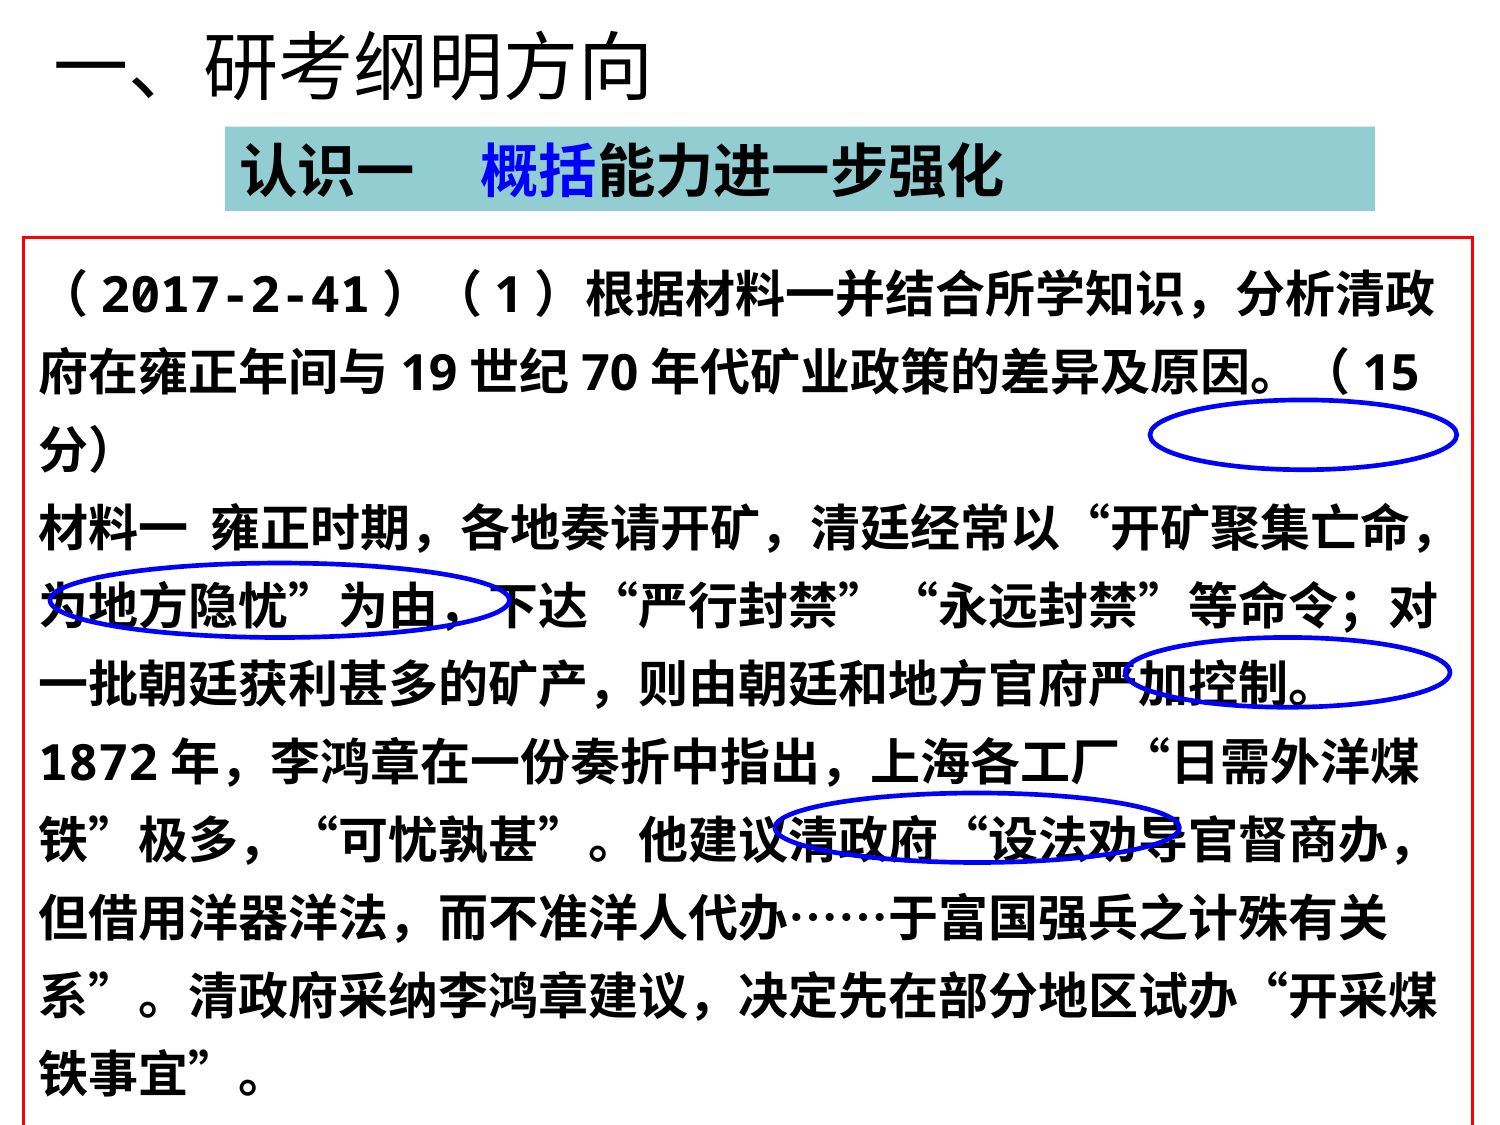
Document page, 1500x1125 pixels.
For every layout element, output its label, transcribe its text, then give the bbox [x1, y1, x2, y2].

text_box [1147, 397, 1459, 472]
text_box [772, 790, 1182, 865]
text_box （2017-2-41）（1）根据材料一并结合所学知识，分析清政府在雍正年间与19世纪70年代矿业政策的差异及原因。（15分） 材料一 雍正时期，各地奏请开矿，清廷经常以“开矿聚集亡命，为地方隐忧”为由，下达“严行封禁”“永远封禁”等命令；对一批朝廷获利甚多的矿产，则由朝廷和地方官府严加控制。 1872年，李鸿章在一份奏折中指出，上海各工厂“日需外洋煤铁”极多，“可忧孰甚”。他建议清政府“设法劝导官督商办，但借用洋器洋法，而不准洋人代办……于富国强兵之计殊有关系”。清政府采纳李鸿章建议，决定先在部分地区试办“开采煤铁事宜”。 ——摘编自戴逸主编《简明清史》等 [23, 237, 1473, 1125]
text_box [47, 560, 512, 640]
text_box 一、研考纲明方向 [38, 12, 686, 118]
text_box [1123, 635, 1453, 710]
text_box 认识一 概括能力进一步强化 [225, 126, 1375, 212]
